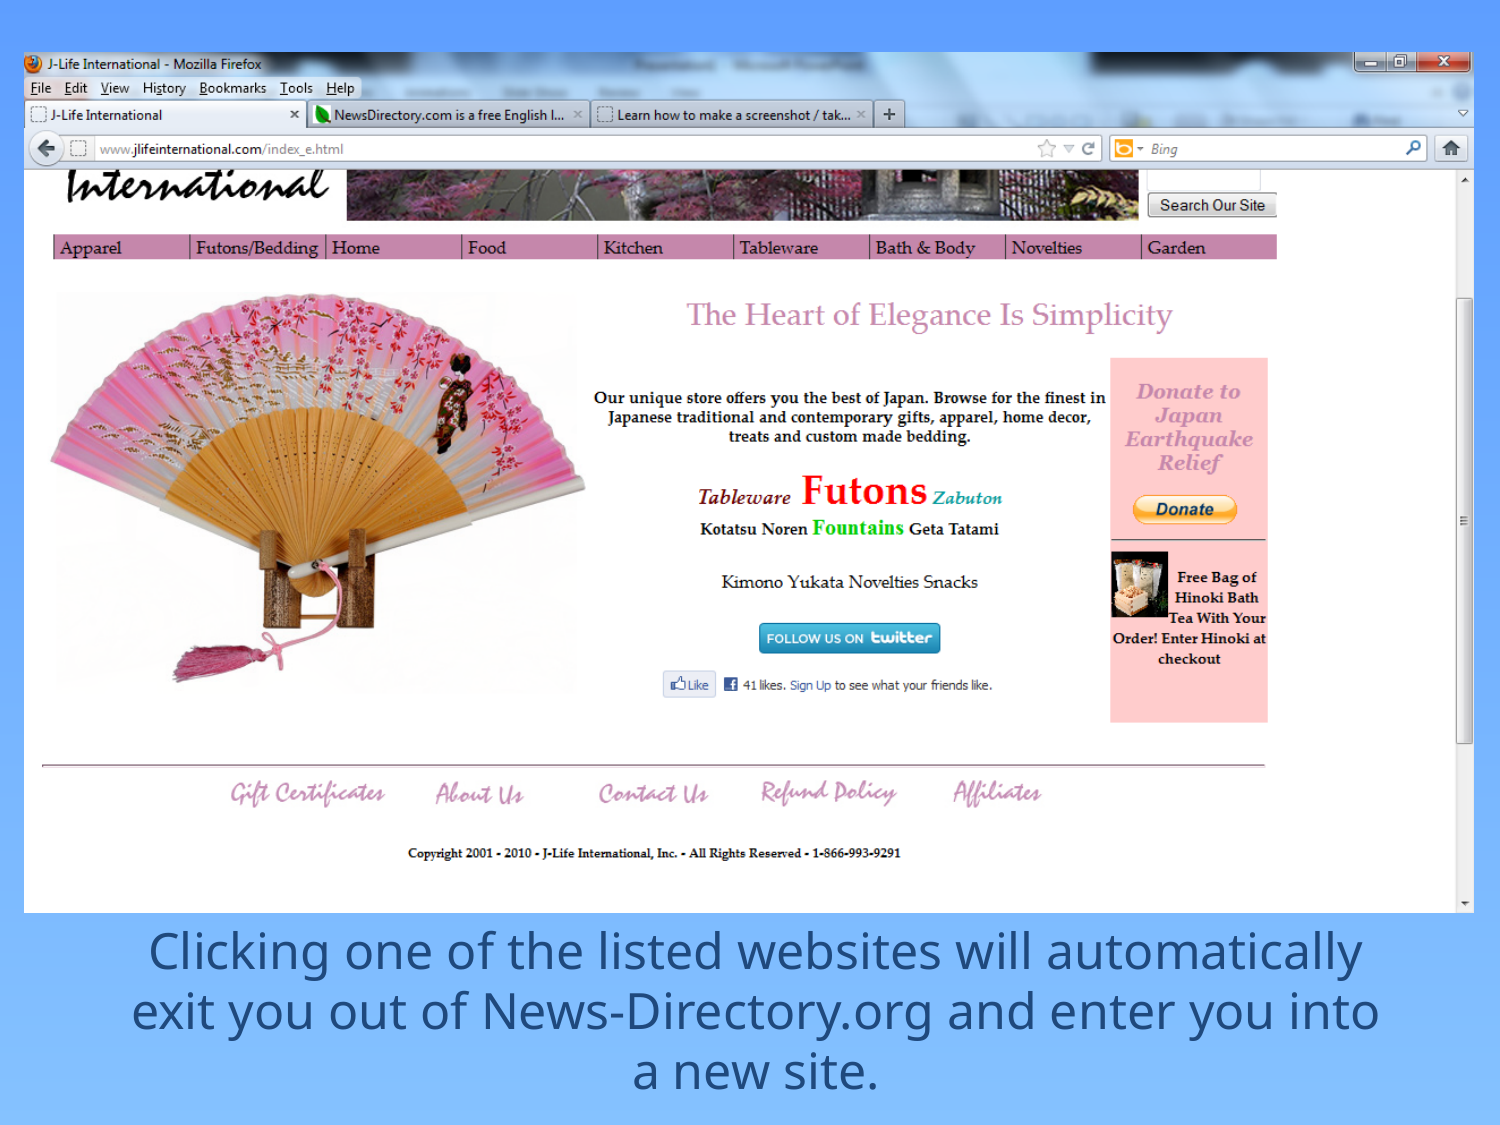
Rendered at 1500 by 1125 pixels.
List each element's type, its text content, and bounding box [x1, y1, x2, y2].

subtitle Clicking one of the listed websites will automatically exit you out of News-Directory.org and enter you into a new site. [99, 921, 1413, 1088]
picture [24, 51, 1475, 913]
